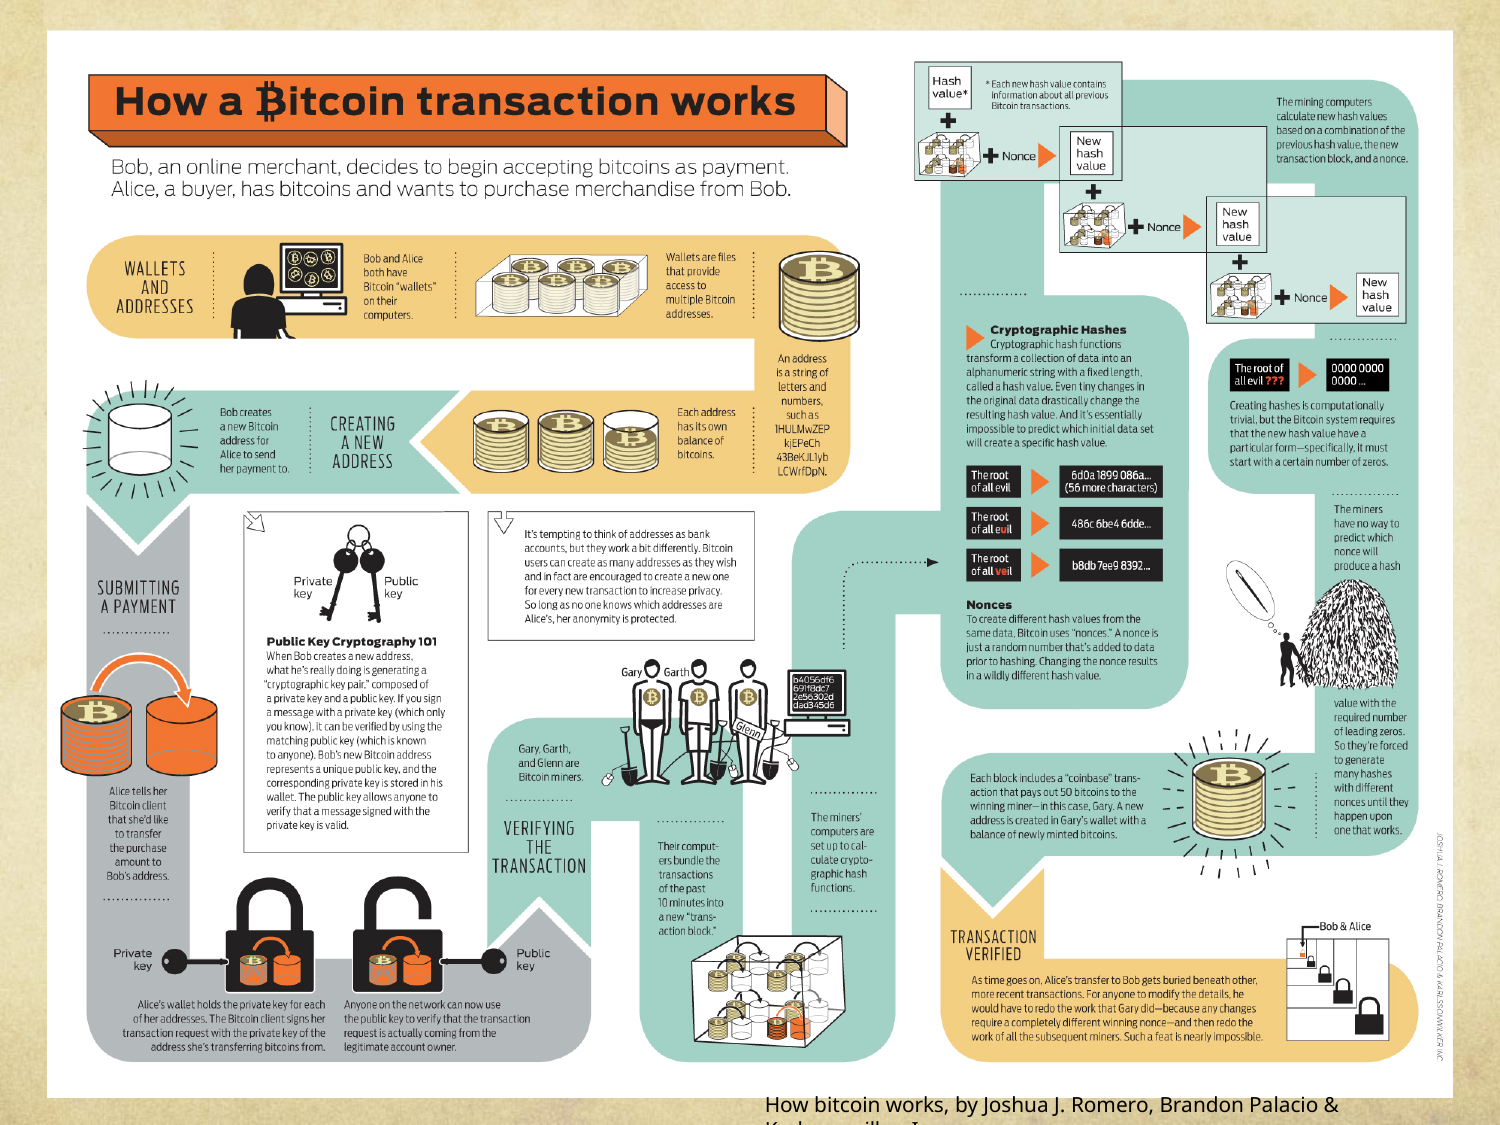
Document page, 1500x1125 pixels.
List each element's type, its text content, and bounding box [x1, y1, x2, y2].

text_box How bitcoin works, by Joshua J. Romero, Brandon Palacio & Karlssonwilker Inc. [749, 1084, 1500, 1125]
picture [0, 0, 1500, 1125]
